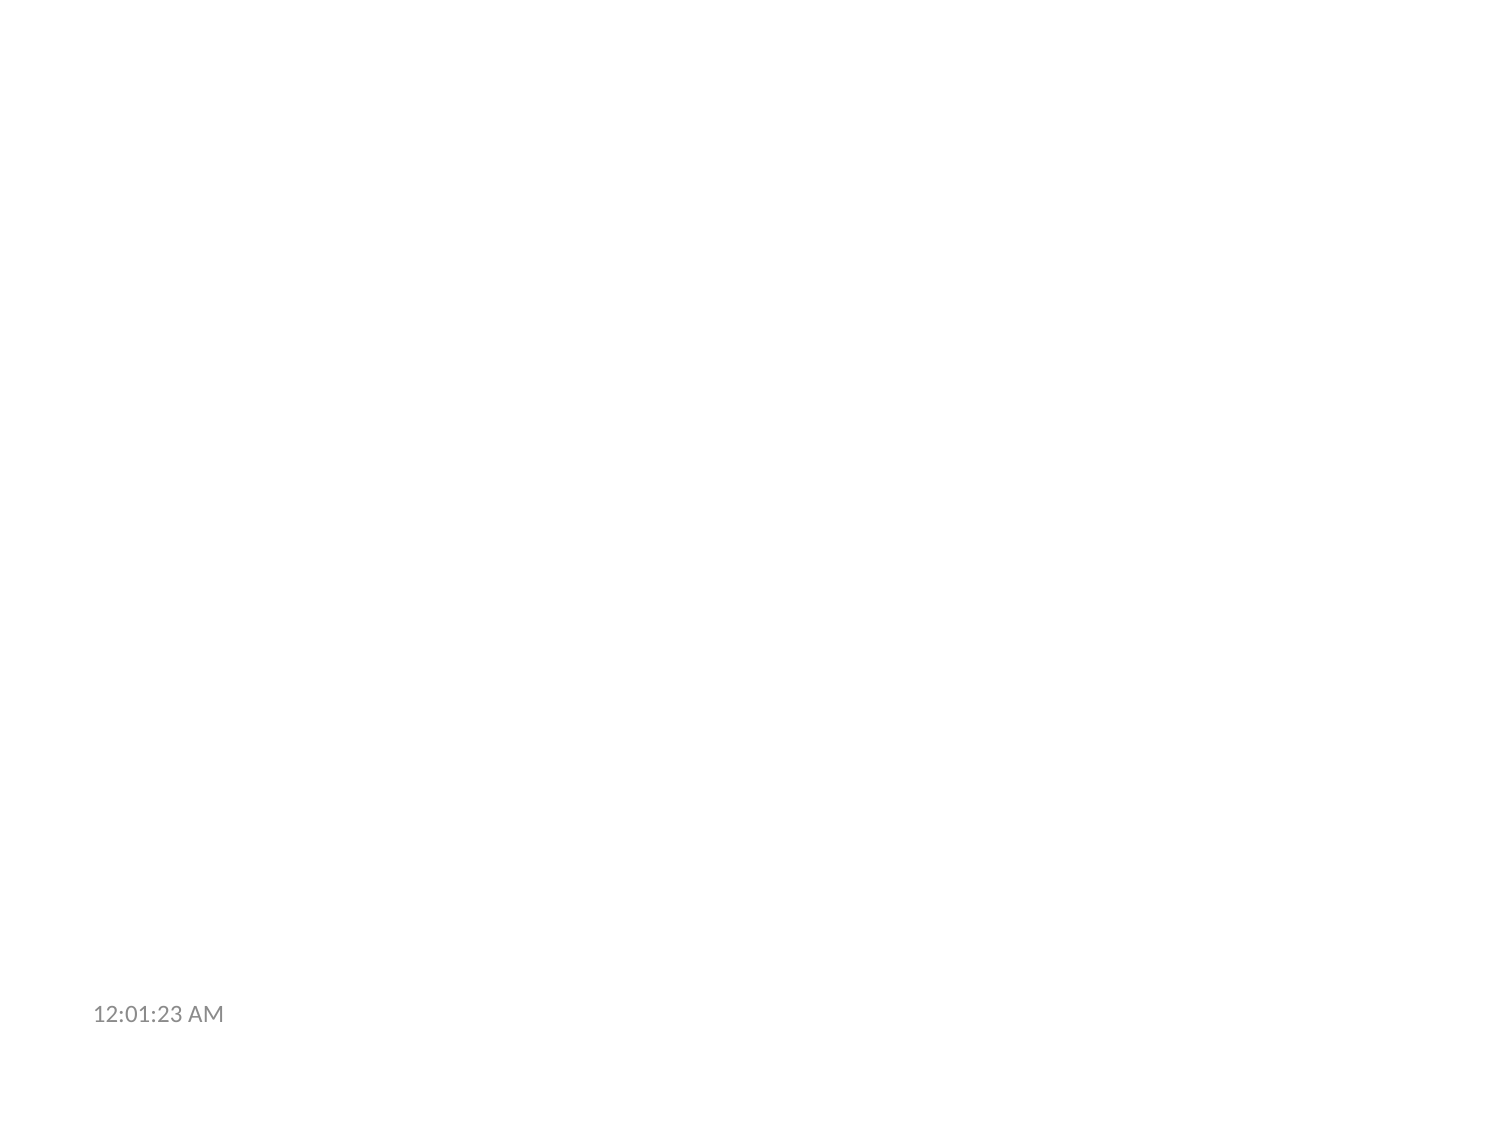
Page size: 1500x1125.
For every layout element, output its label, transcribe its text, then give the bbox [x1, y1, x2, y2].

text_box 3:35:09 PM [77, 982, 428, 1043]
